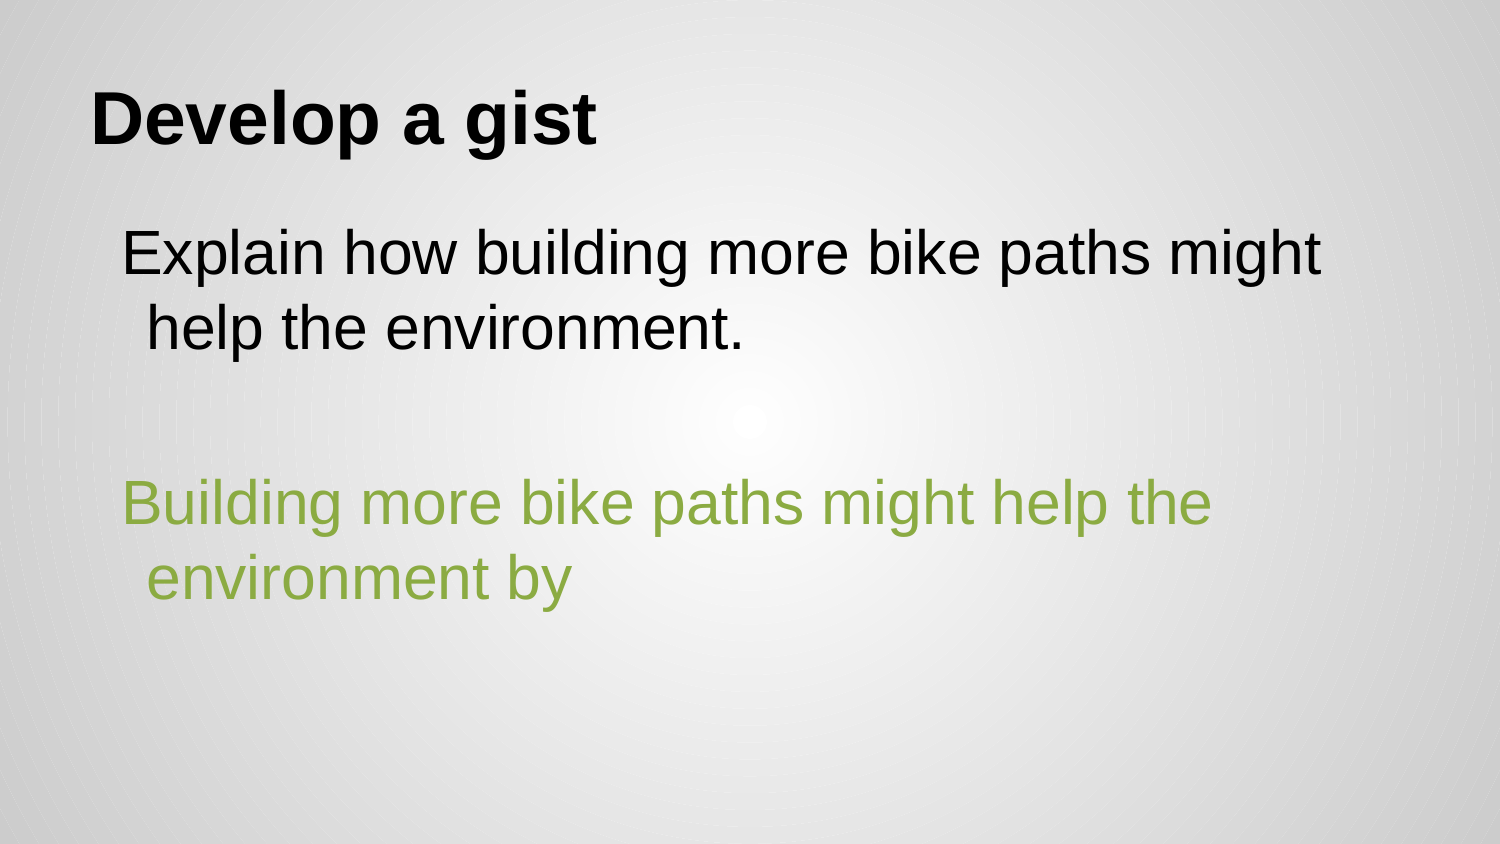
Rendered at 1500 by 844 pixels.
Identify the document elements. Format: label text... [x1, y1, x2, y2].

title Develop a gist [74, 33, 1426, 175]
list Explain how building more bike paths might help the environment. Building more bike paths might help the environment by [74, 196, 1426, 809]
